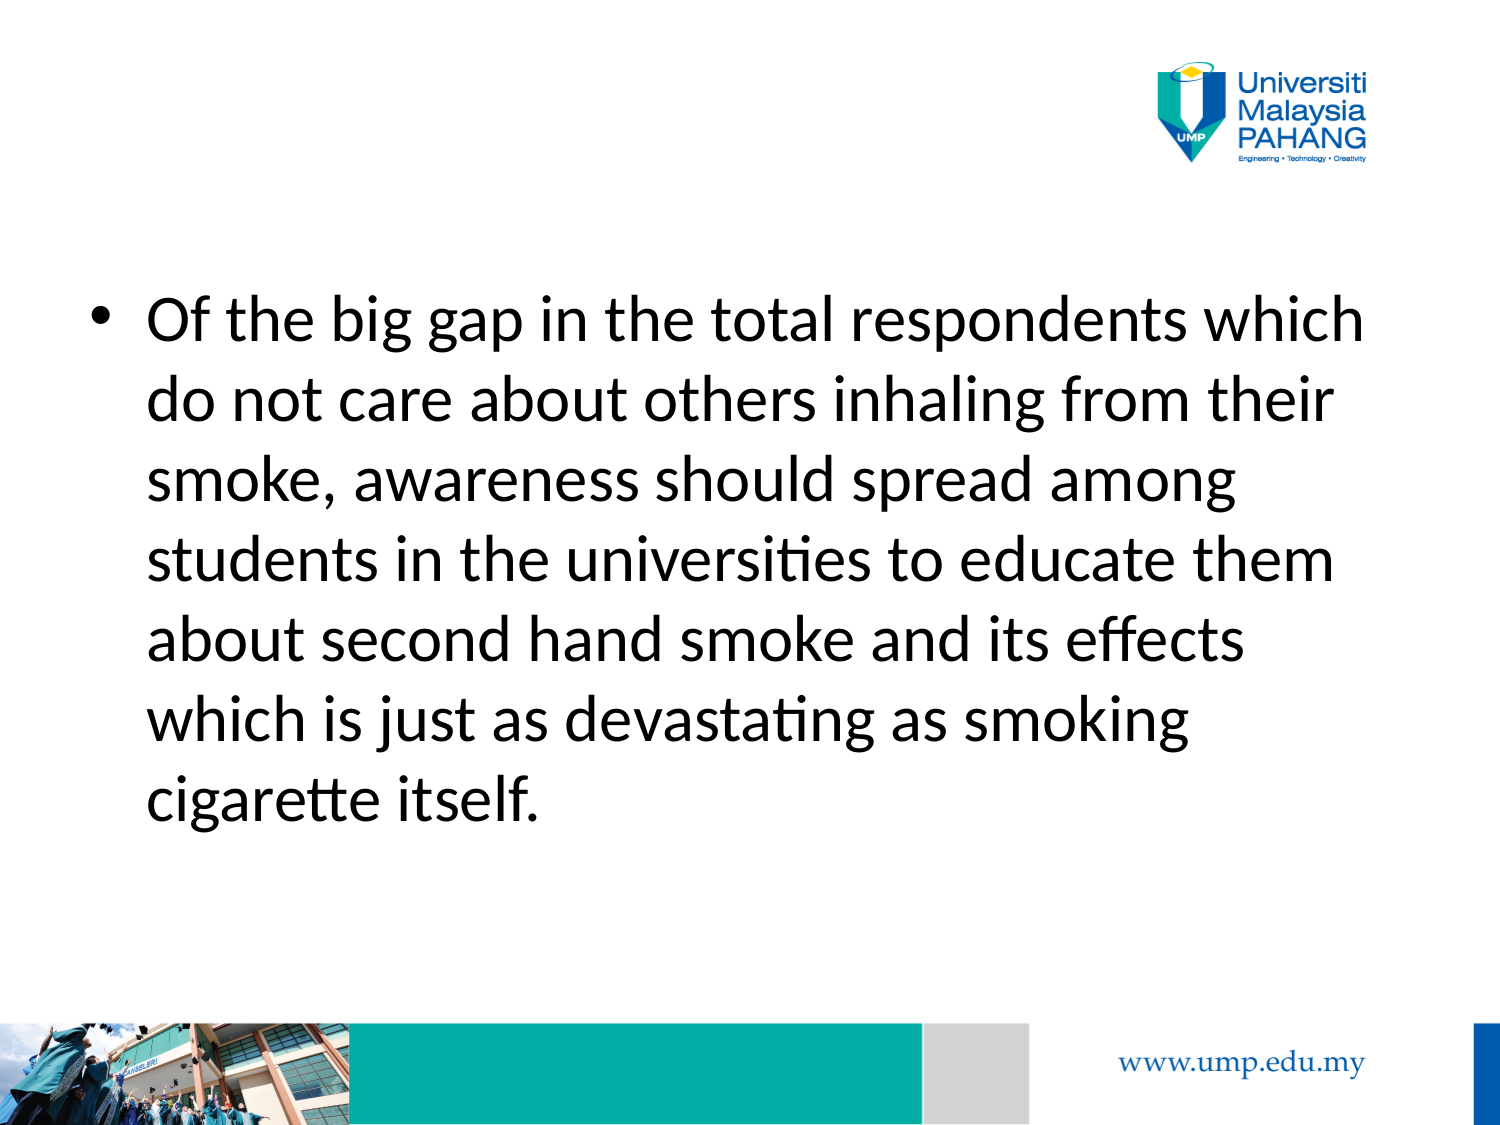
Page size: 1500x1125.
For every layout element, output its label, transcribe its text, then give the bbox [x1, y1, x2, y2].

picture [0, 0, 1500, 1125]
text_box Of the big gap in the total respondents which do not care about others inhaling from their smoke, awareness should spread among students in the universities to educate them about second hand smoke and its effects which is just as devastating as smoking cigarette itself. [74, 267, 1425, 1125]
